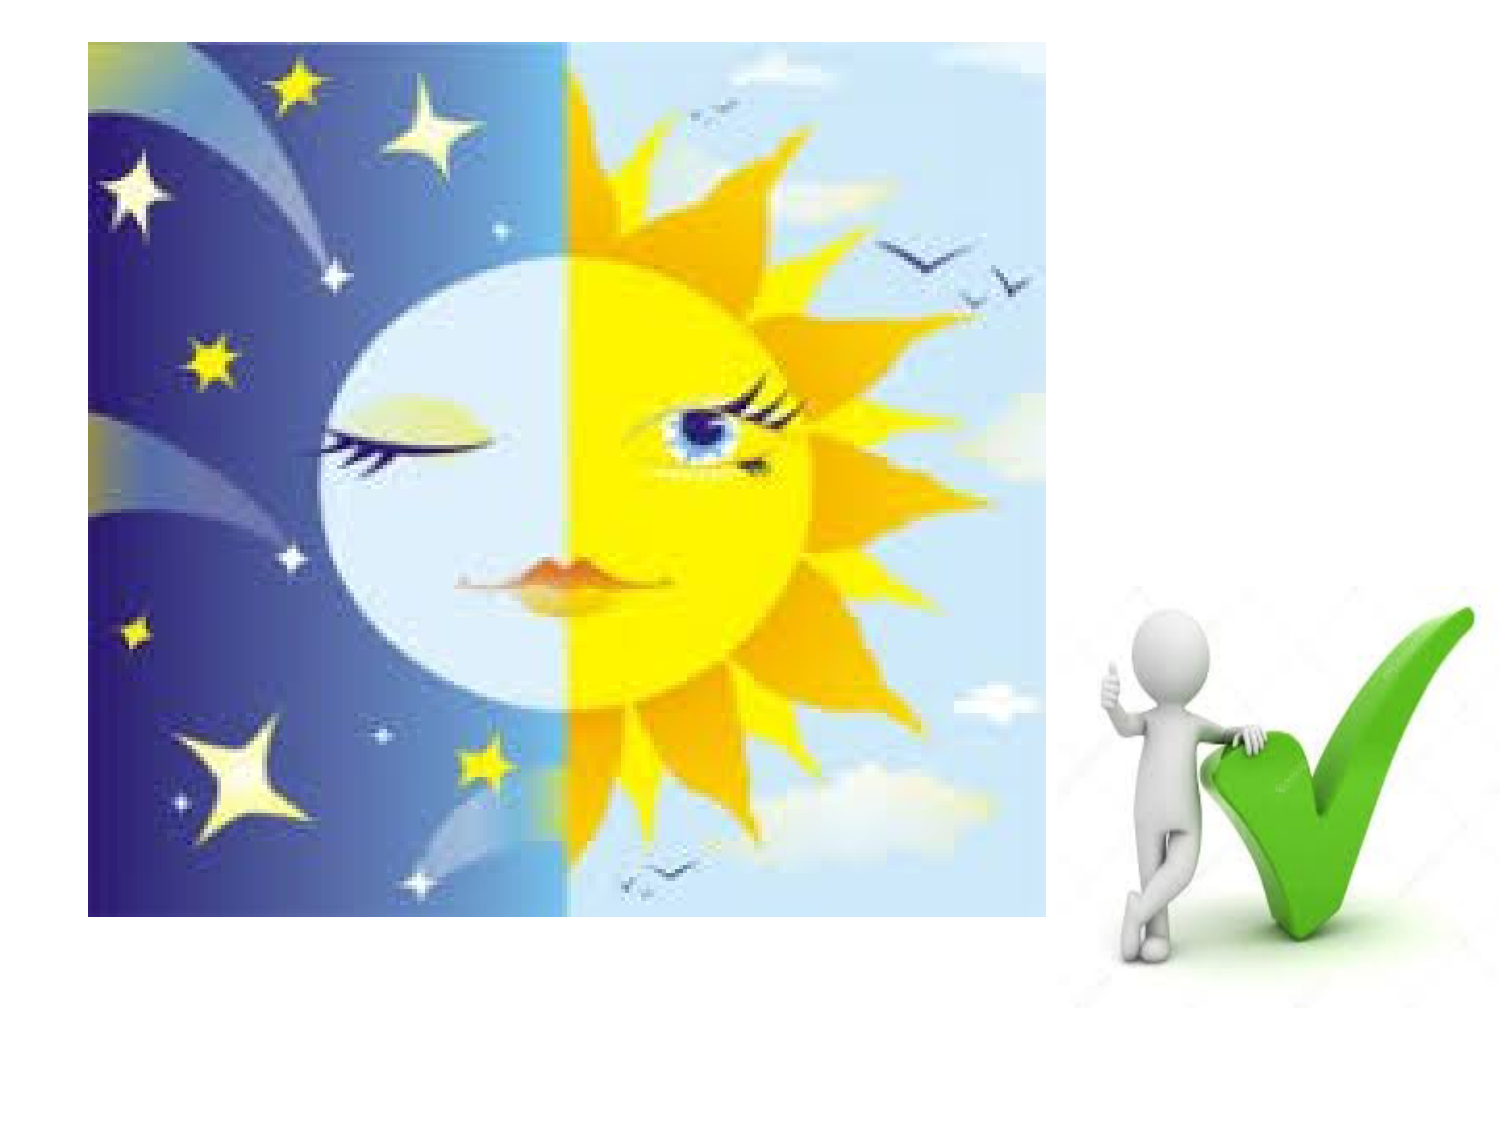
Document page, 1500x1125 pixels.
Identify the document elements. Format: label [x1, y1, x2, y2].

picture [88, 42, 1046, 918]
list [1056, 585, 1500, 1008]
